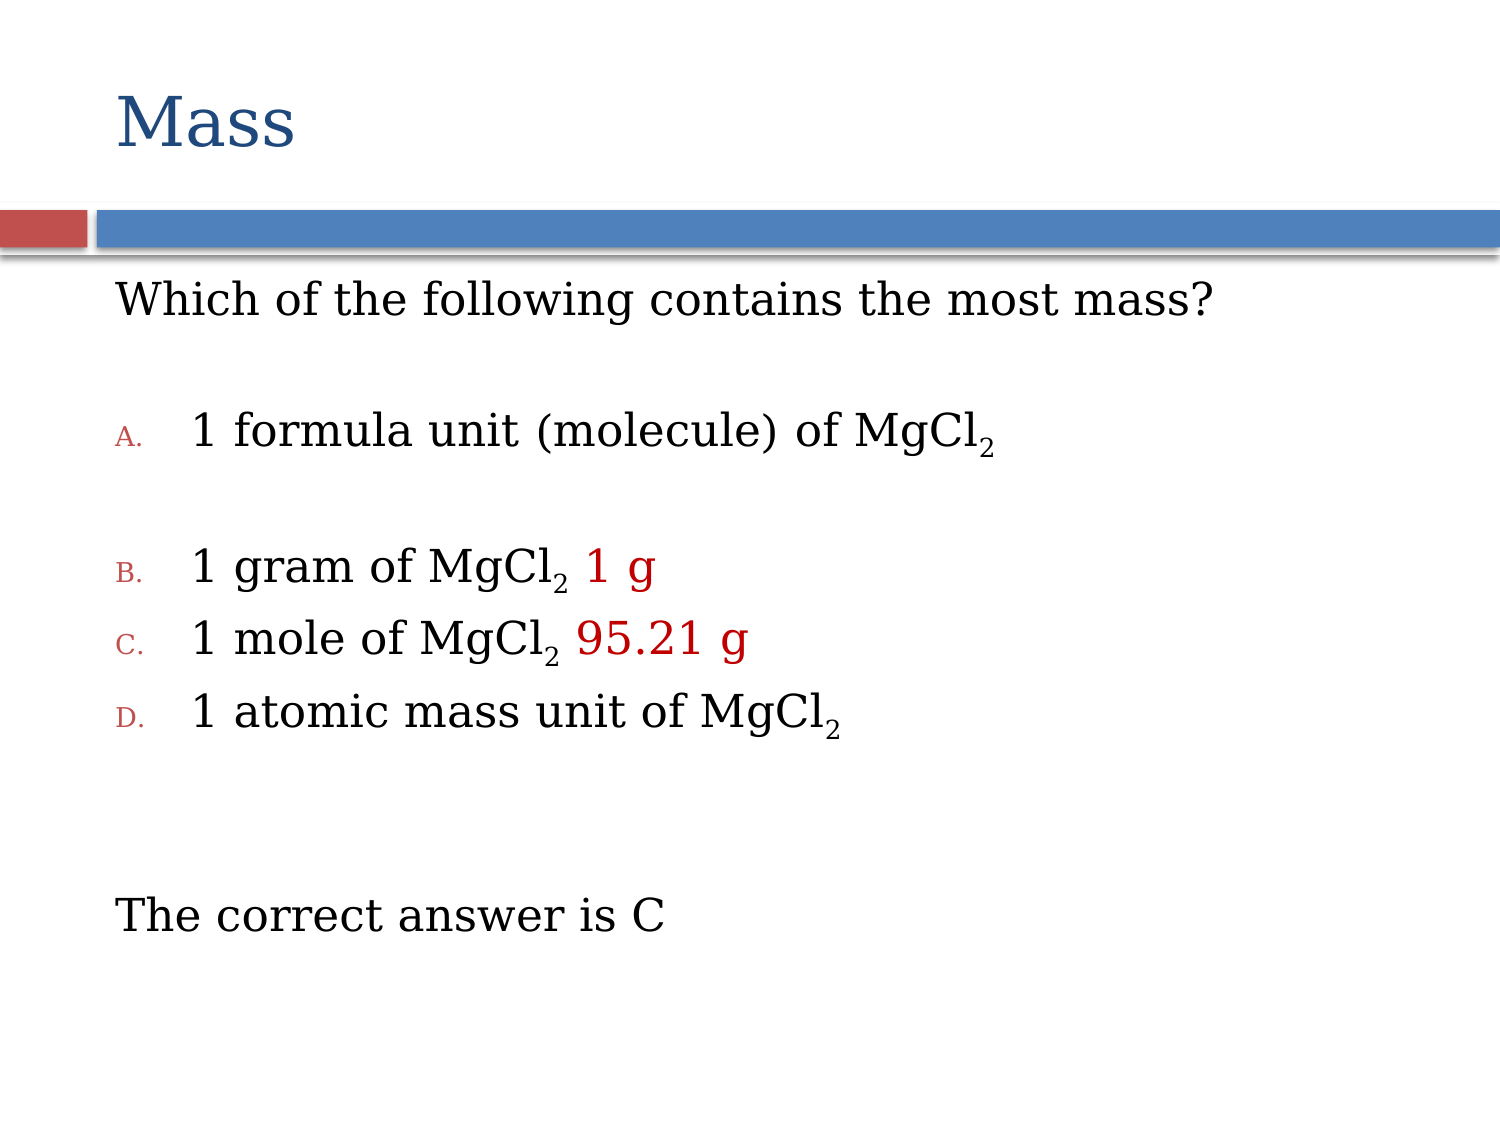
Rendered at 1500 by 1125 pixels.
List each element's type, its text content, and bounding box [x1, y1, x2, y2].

title Mass [100, 37, 1438, 200]
